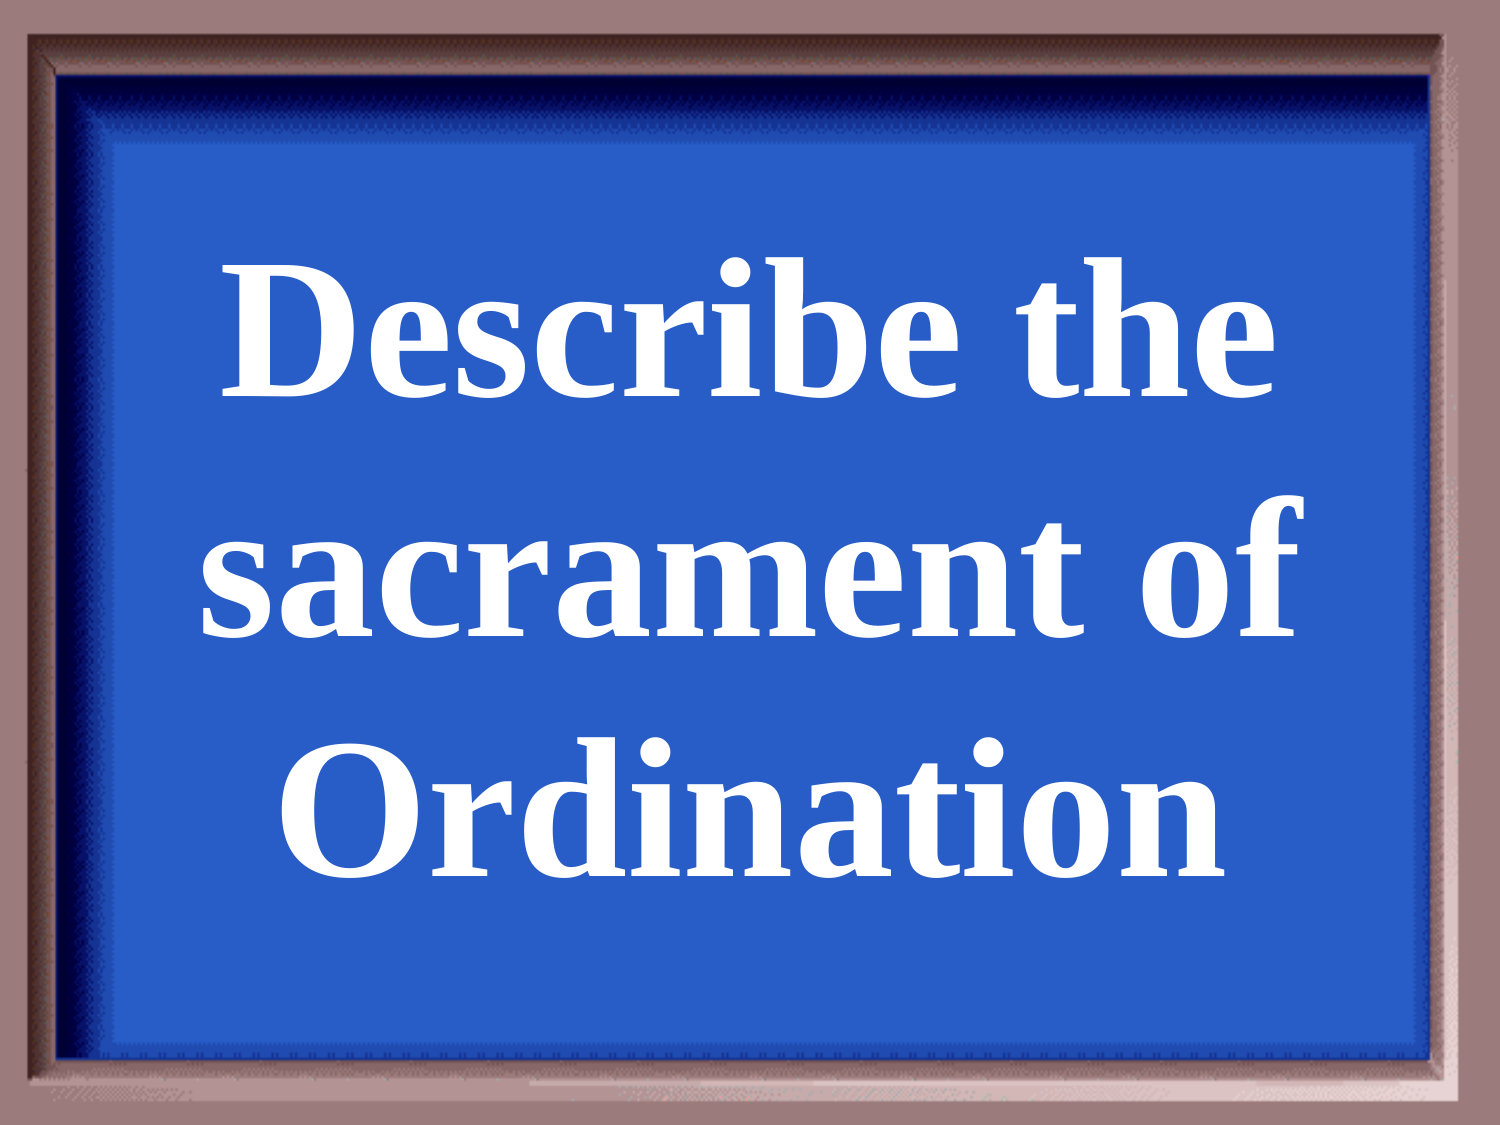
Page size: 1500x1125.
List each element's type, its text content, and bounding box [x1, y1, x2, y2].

picture [0, 0, 1500, 1125]
title Describe the sacrament of Ordination [112, 462, 1388, 650]
